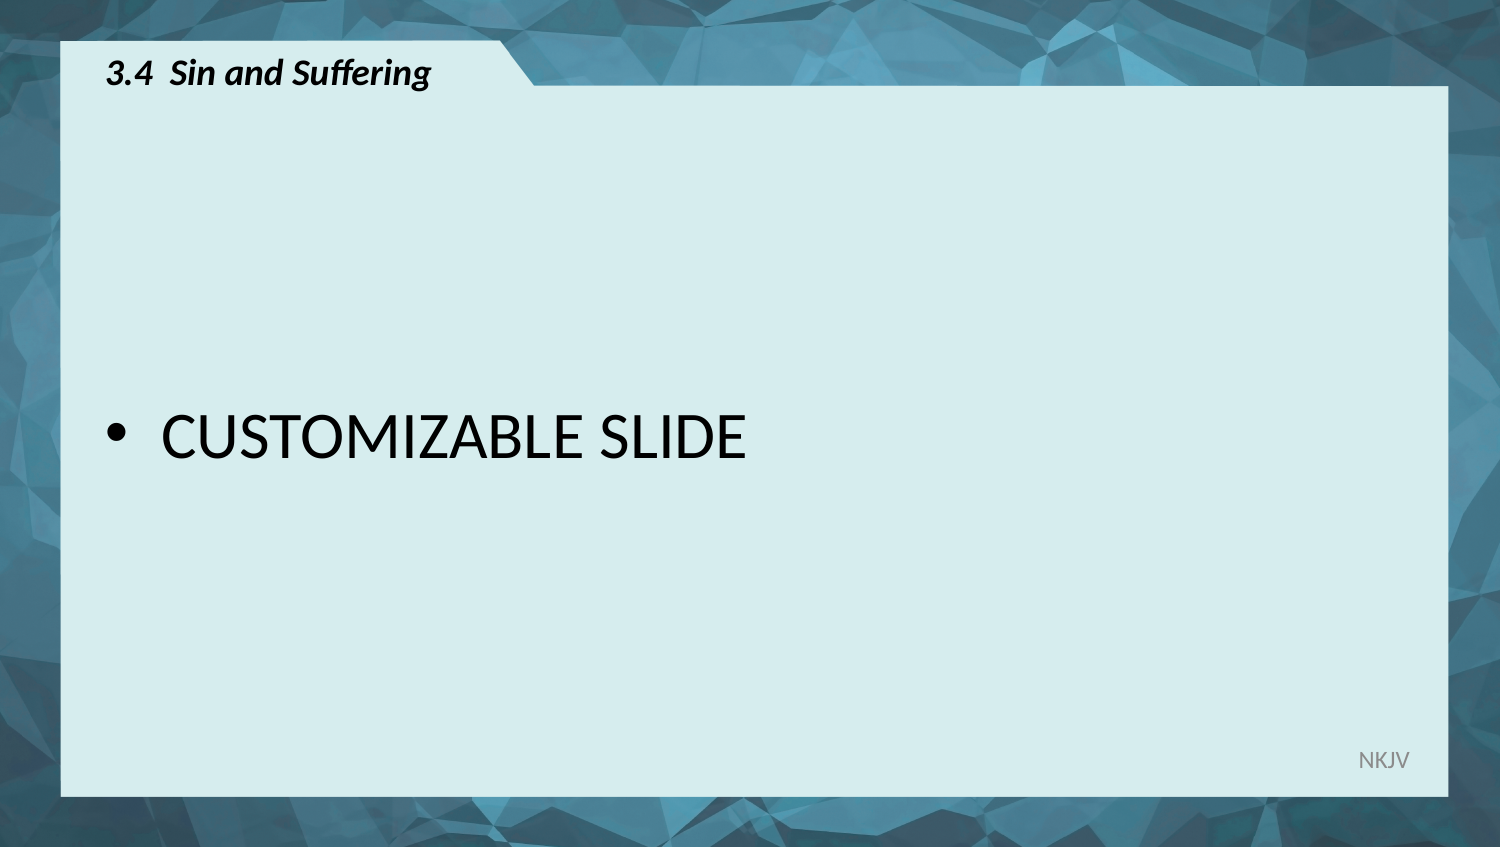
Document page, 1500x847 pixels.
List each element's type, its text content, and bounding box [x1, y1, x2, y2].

title 3.4 Sin and Suffering [89, 33, 1420, 108]
list CUSTOMIZABLE SLIDE [89, 141, 1403, 722]
footer NKJV [950, 736, 1425, 782]
picture [0, 0, 1500, 847]
